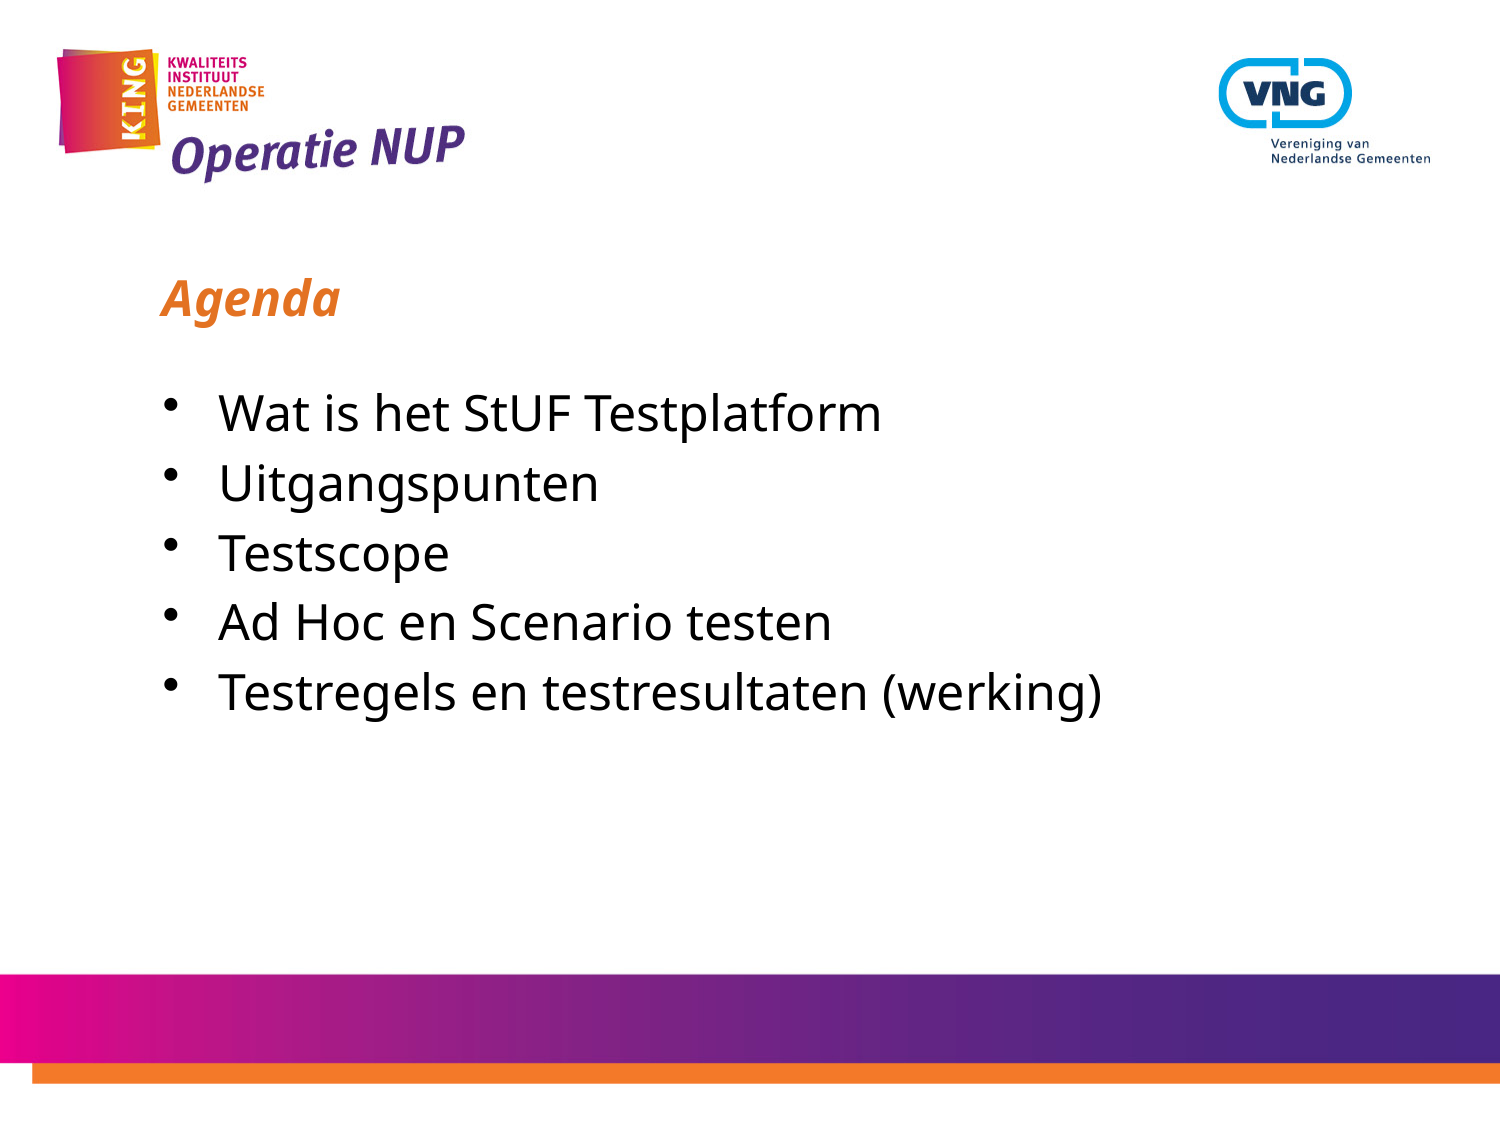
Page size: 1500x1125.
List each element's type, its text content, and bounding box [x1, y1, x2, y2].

picture [0, 0, 1500, 1125]
title Agenda [147, 231, 1402, 362]
list Wat is het StUF Testplatform Uitgangspunten Testscope Ad Hoc en Scenario testen Testregels en testresultaten (werking) [147, 373, 1428, 953]
